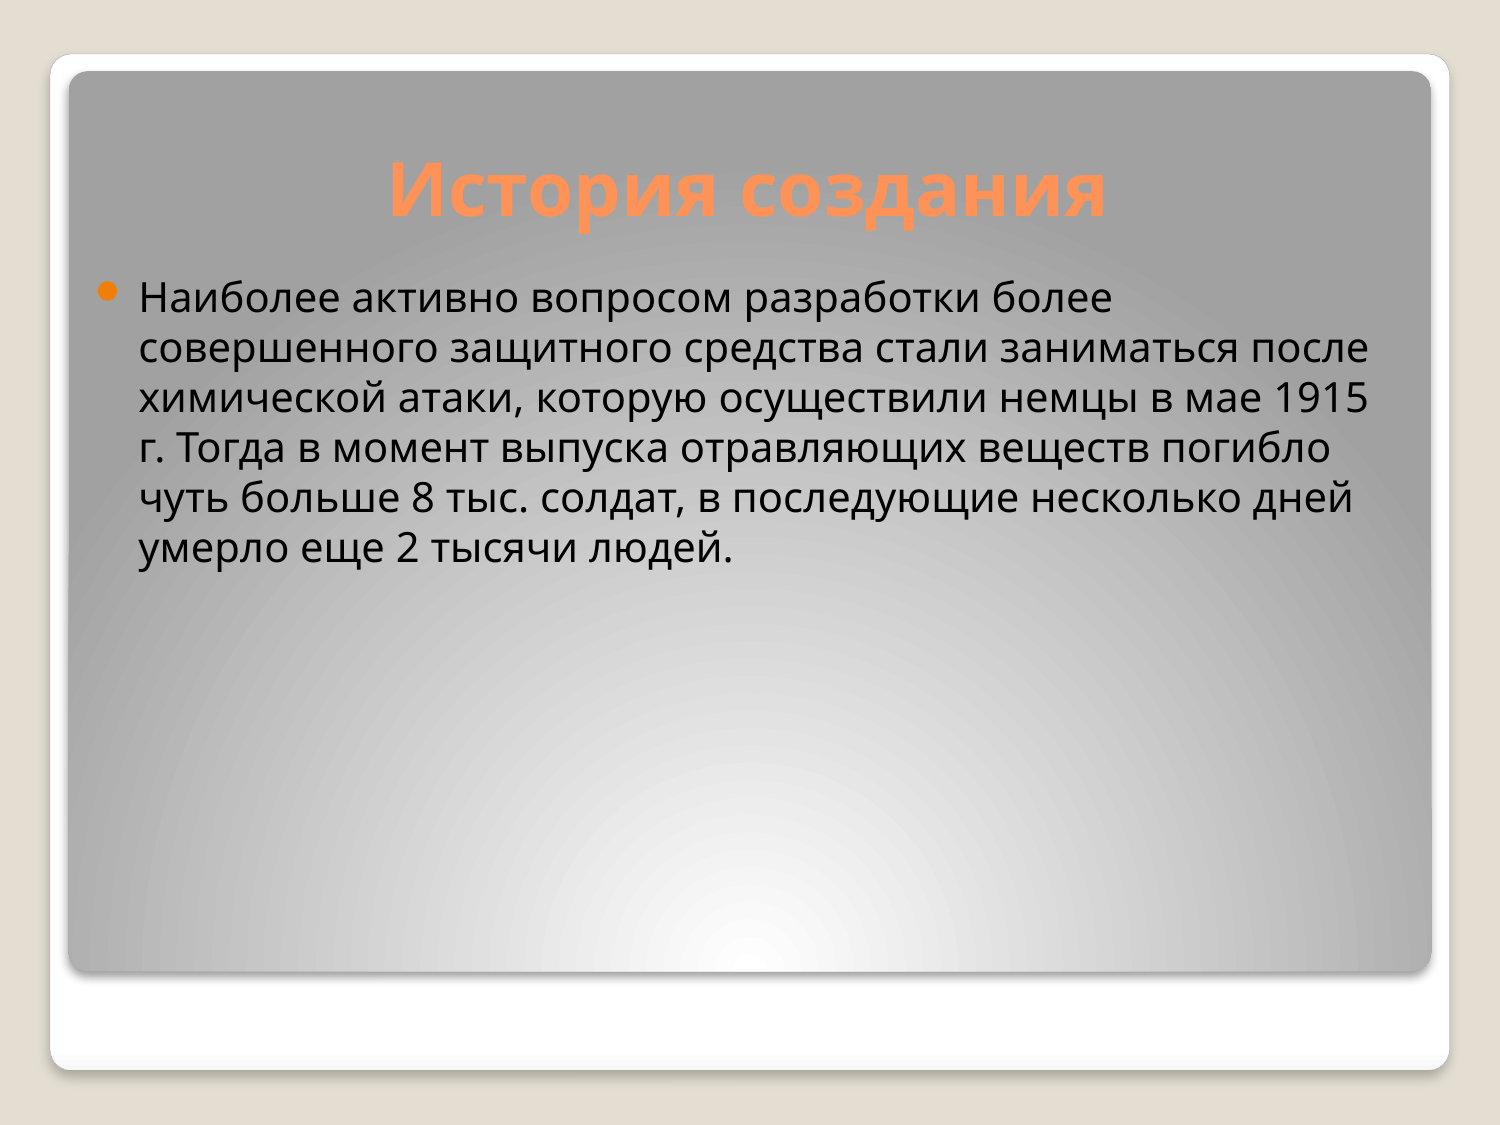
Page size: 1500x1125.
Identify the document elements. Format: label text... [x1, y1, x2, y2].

title История создания [76, 66, 1420, 239]
list Наиболее активно вопросом разработки более совершенного защитного средства стали заниматься после химической атаки, которую осуществили немцы в мае 1915 г. Тогда в момент выпуска отравляющих веществ погибло чуть больше 8 тыс. солдат, в последующие несколько дней умерло еще 2 тысячи людей. [64, 255, 1408, 1073]
